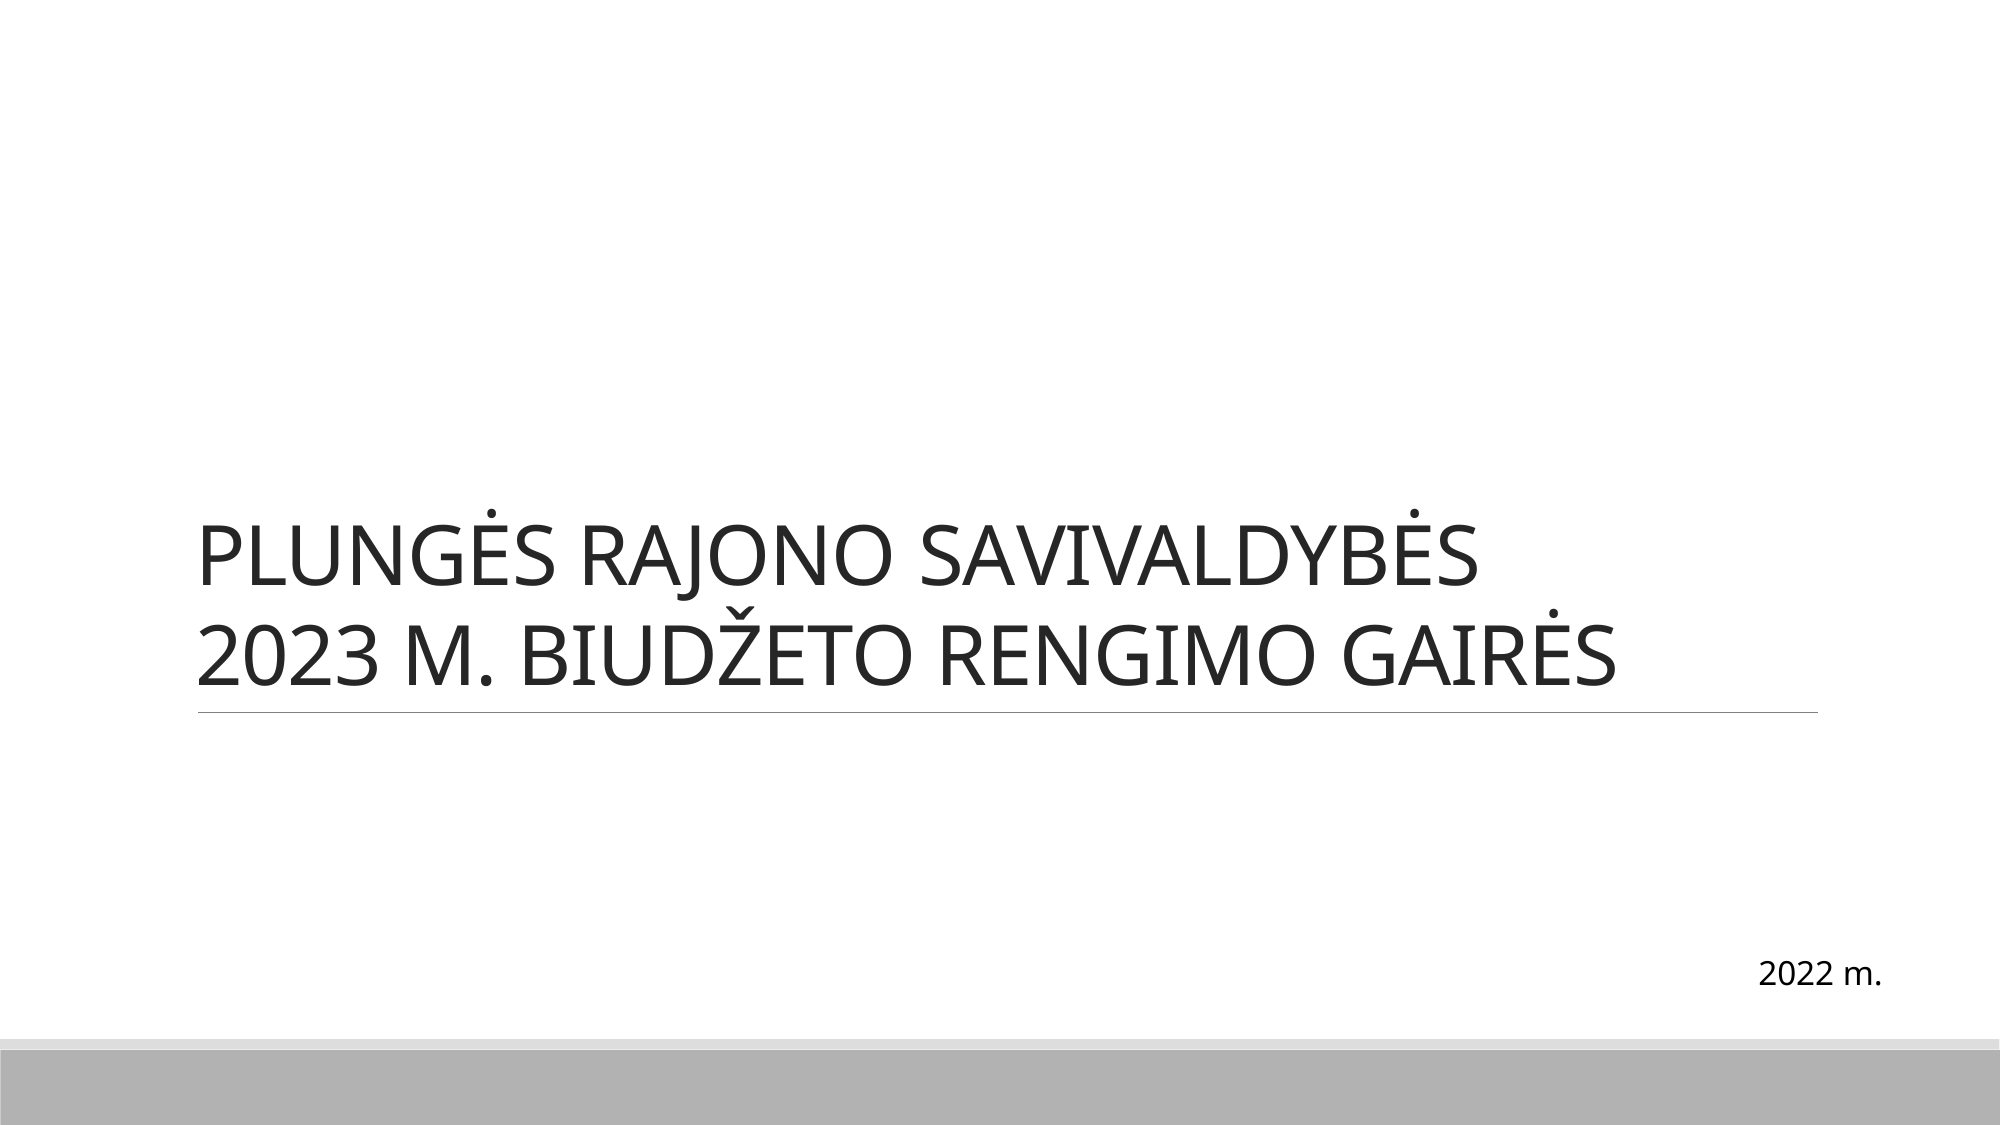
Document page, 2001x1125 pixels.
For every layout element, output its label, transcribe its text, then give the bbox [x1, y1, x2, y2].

title PLUNGĖS RAJONO SAVIVALDYBĖS 2023 M. BIUDŽETO RENGIMO GAIRĖS [180, 124, 1830, 710]
text_box 2022 m. [1743, 944, 1917, 1000]
